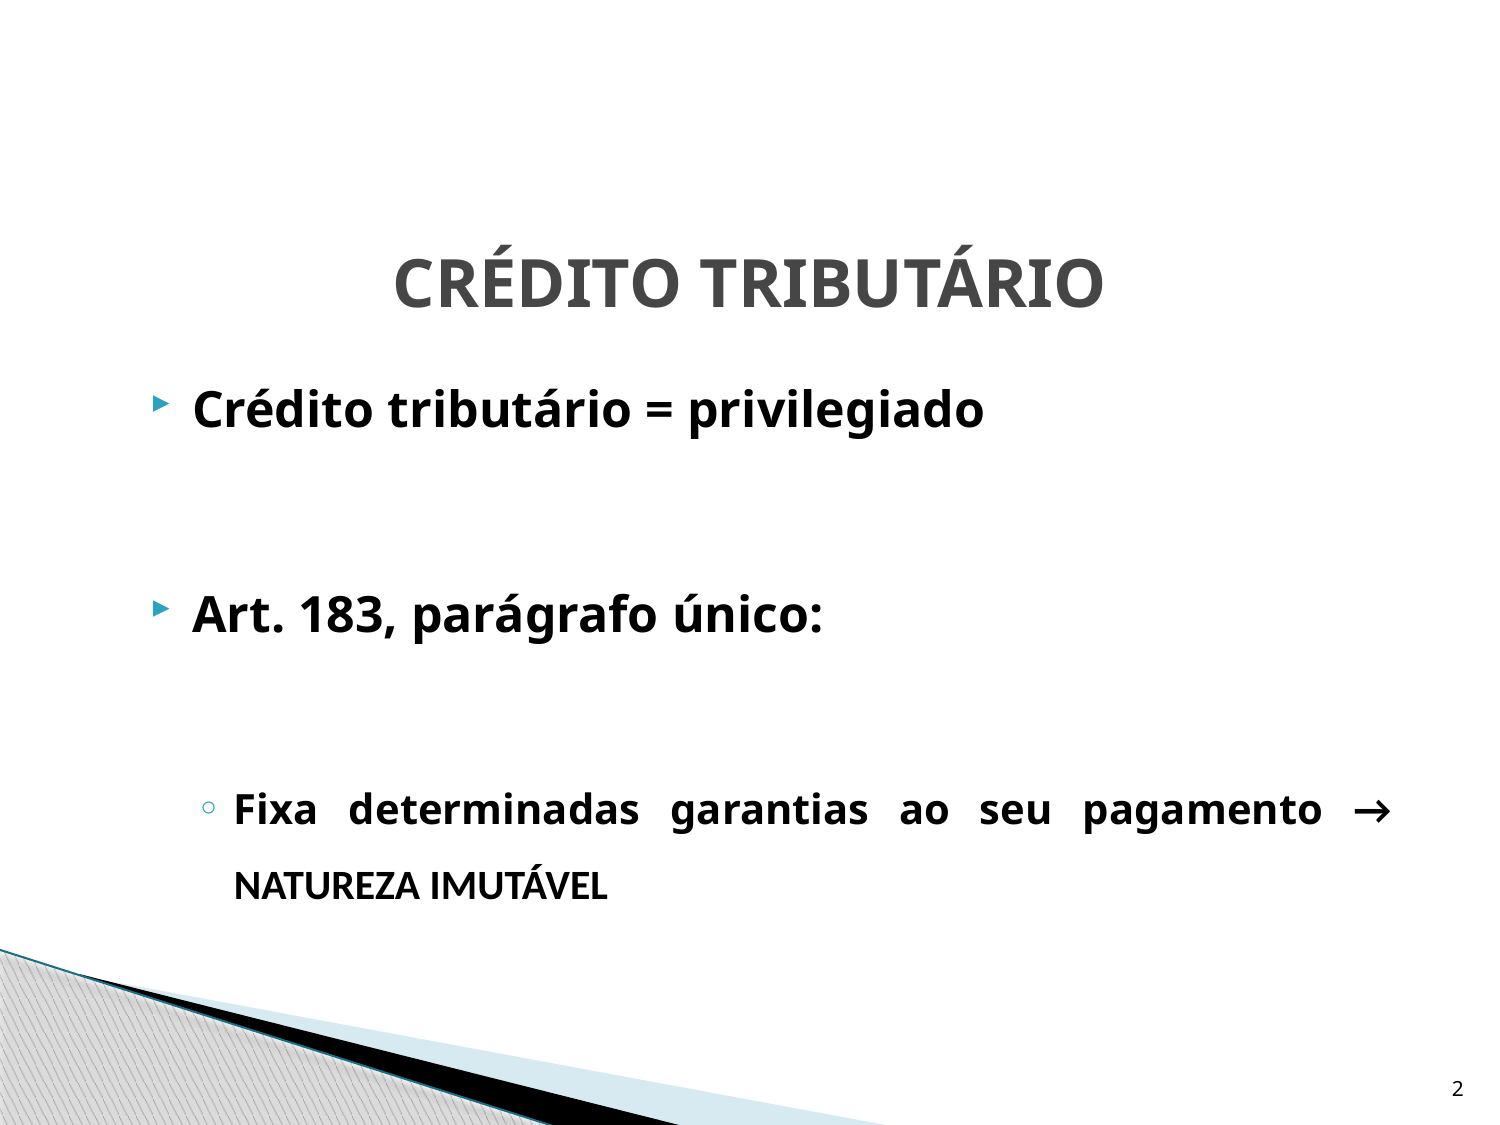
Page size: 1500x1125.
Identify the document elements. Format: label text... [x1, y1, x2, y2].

list Crédito tributário = privilegiado Art. 183, parágrafo único: Fixa determinadas garantias ao seu pagamento → NATUREZA IMUTÁVEL [116, 339, 1407, 1125]
title CRÉDITO TRIBUTÁRIO [0, 246, 1500, 317]
slide_number 2 [1418, 1051, 1479, 1112]
